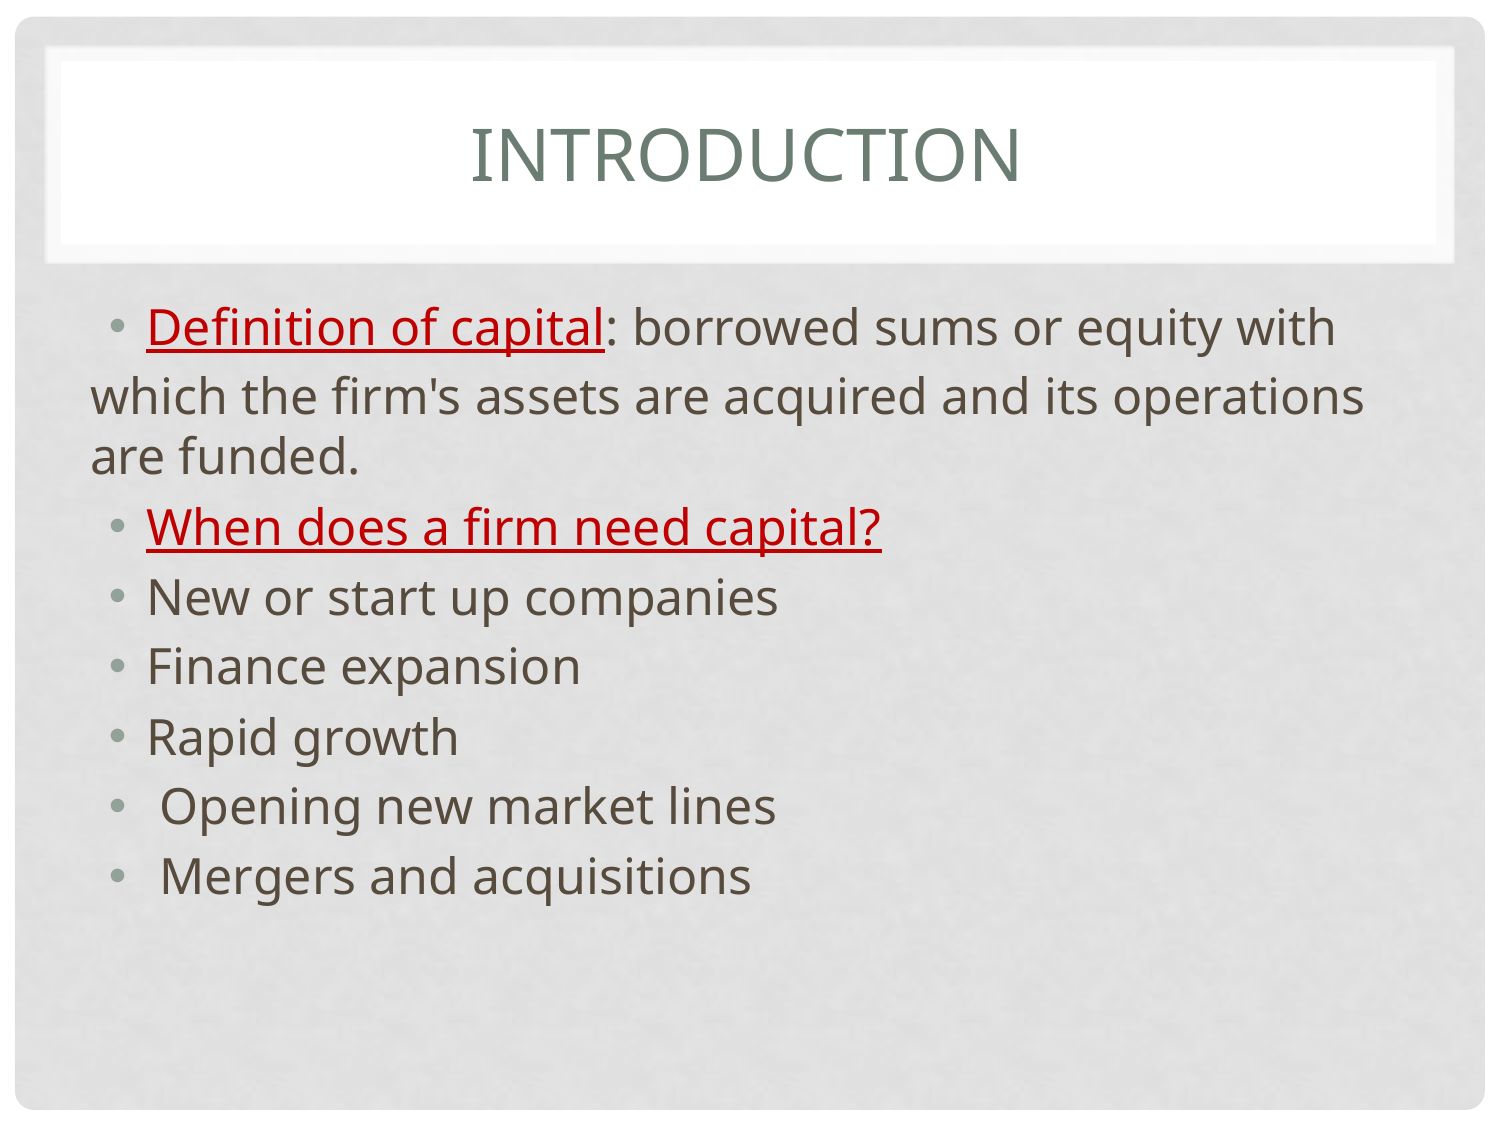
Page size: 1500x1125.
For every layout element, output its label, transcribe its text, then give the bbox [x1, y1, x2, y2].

list Definition of capital: borrowed sums or equity with which the firm's assets are acquired and its operations are funded. When does a firm need capital? New or start up companies Finance expansion Rapid growth Opening new market lines Mergers and acquisitions [75, 287, 1425, 1005]
title Introduction [69, 66, 1425, 238]
